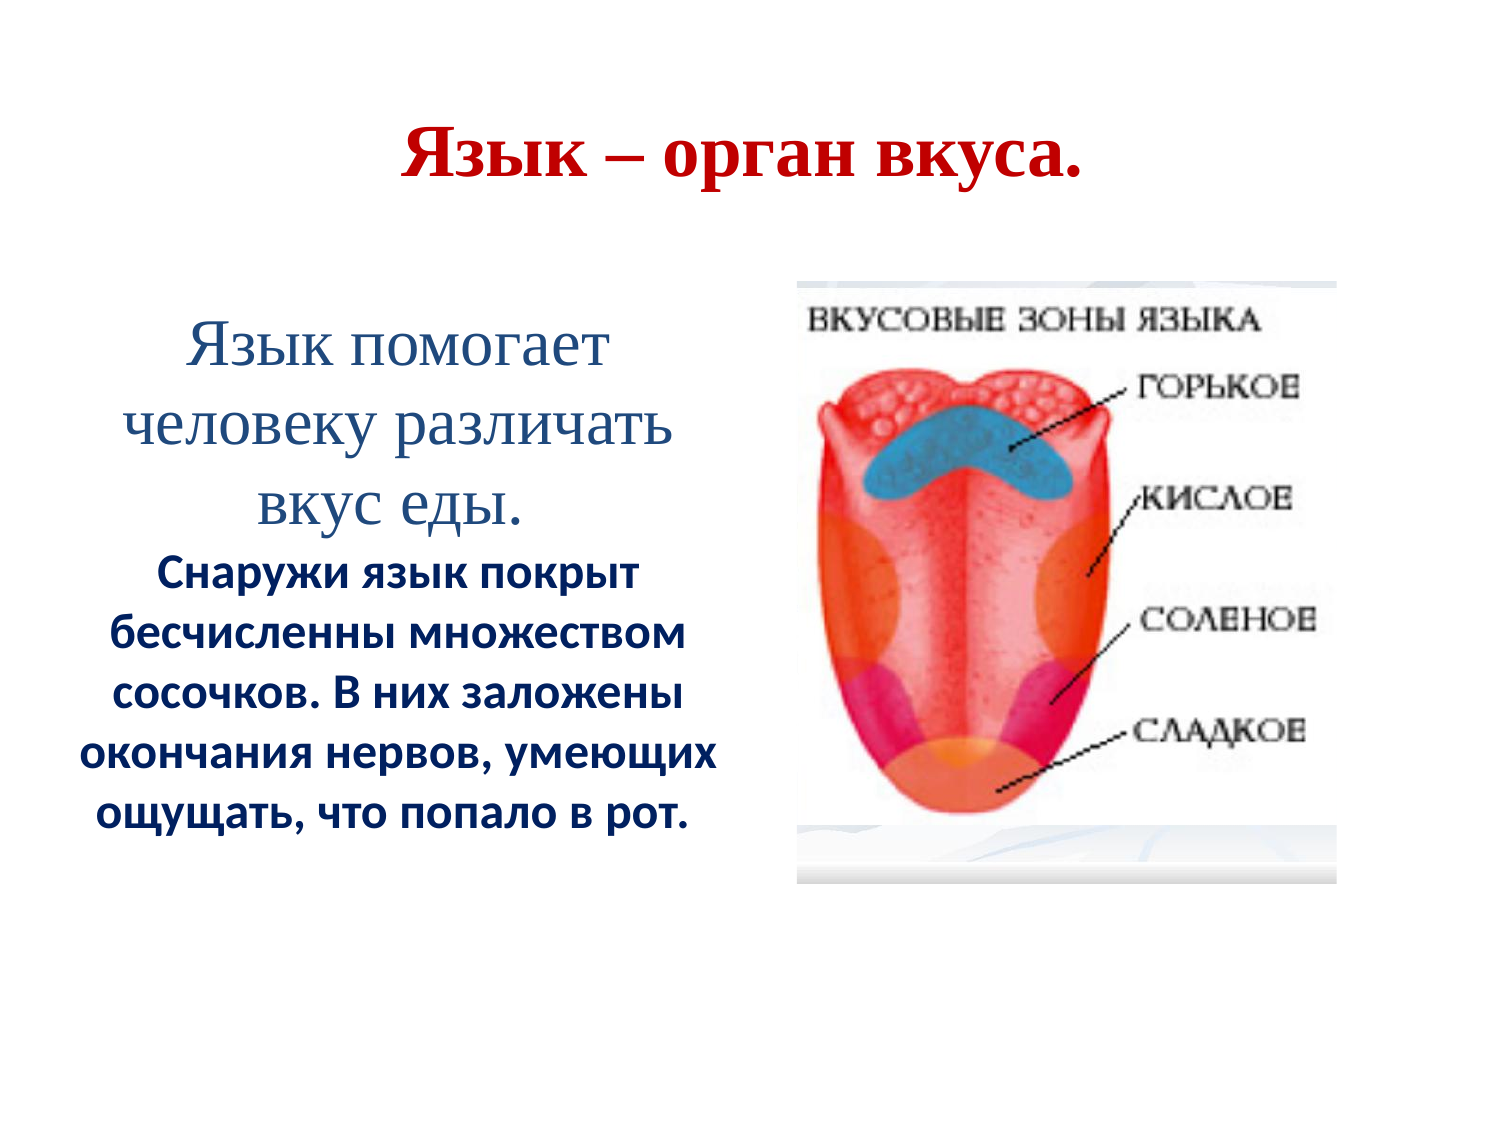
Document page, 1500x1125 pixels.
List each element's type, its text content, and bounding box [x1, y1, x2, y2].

picture [796, 280, 1337, 884]
text_box Язык – орган вкуса. [386, 93, 1243, 199]
text_box Язык помогает человеку различать вкус еды. Снаружи язык покрыт бесчисленны множеством сосочков. В них заложены окончания нервов, умеющих ощущать, что попало в рот. [35, 290, 762, 926]
